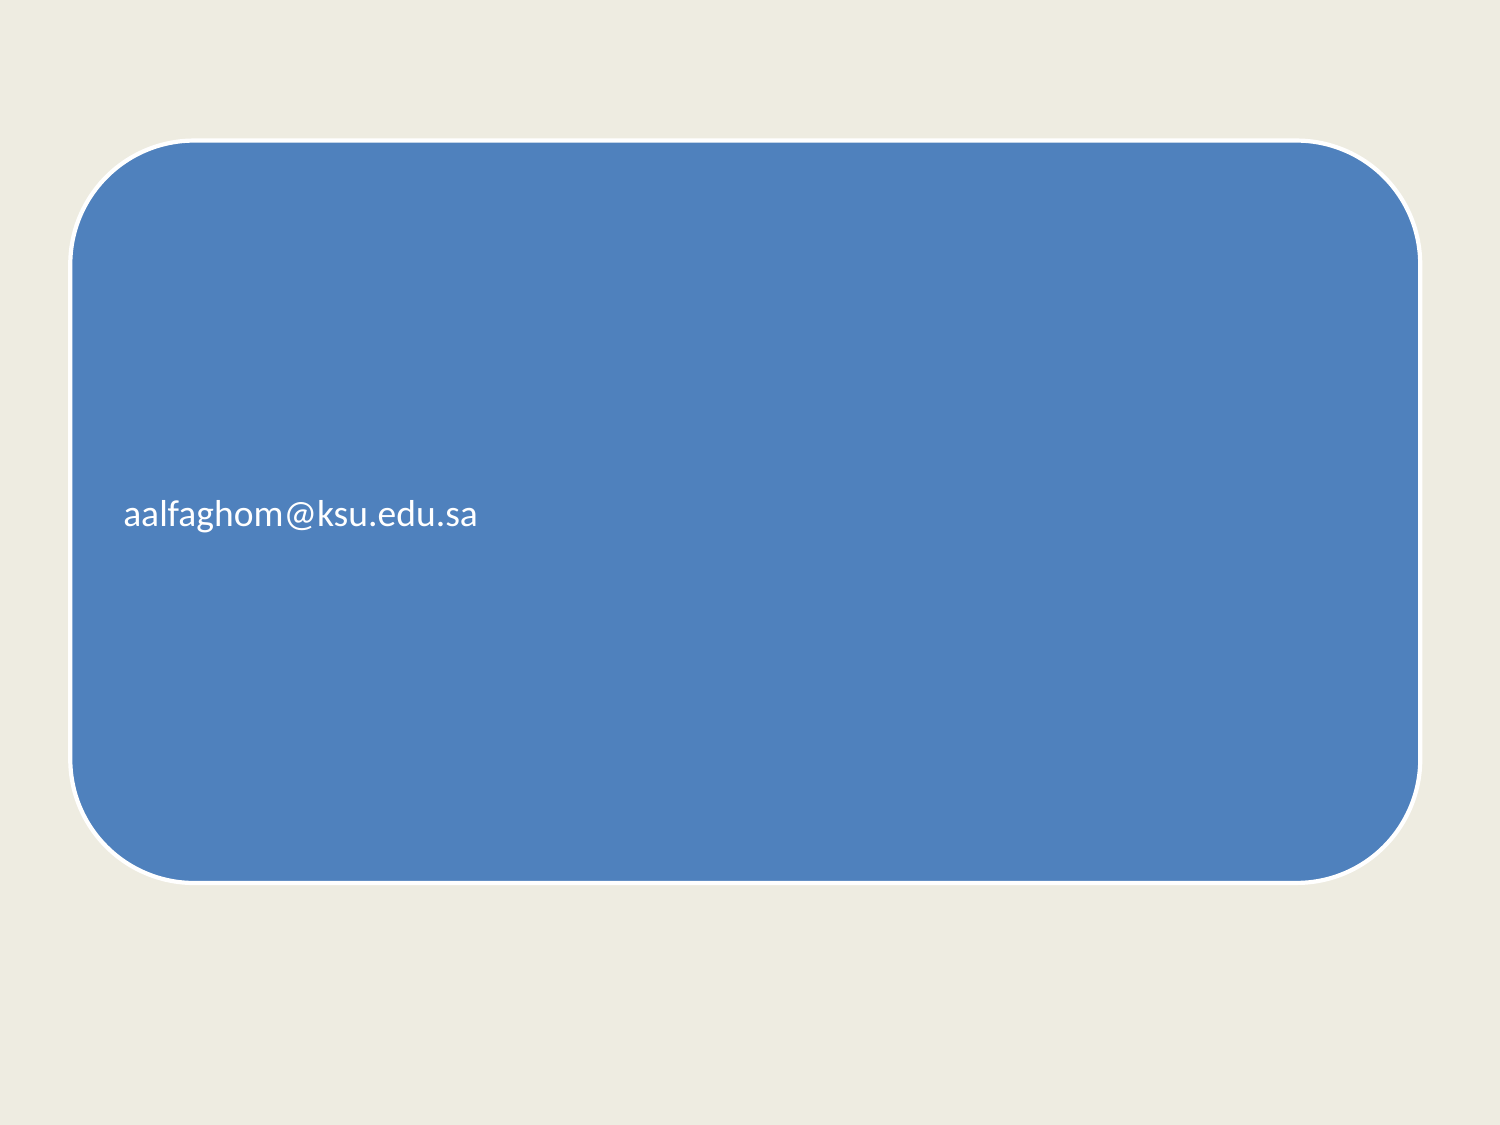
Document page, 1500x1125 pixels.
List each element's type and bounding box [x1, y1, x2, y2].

list [70, 140, 1421, 884]
